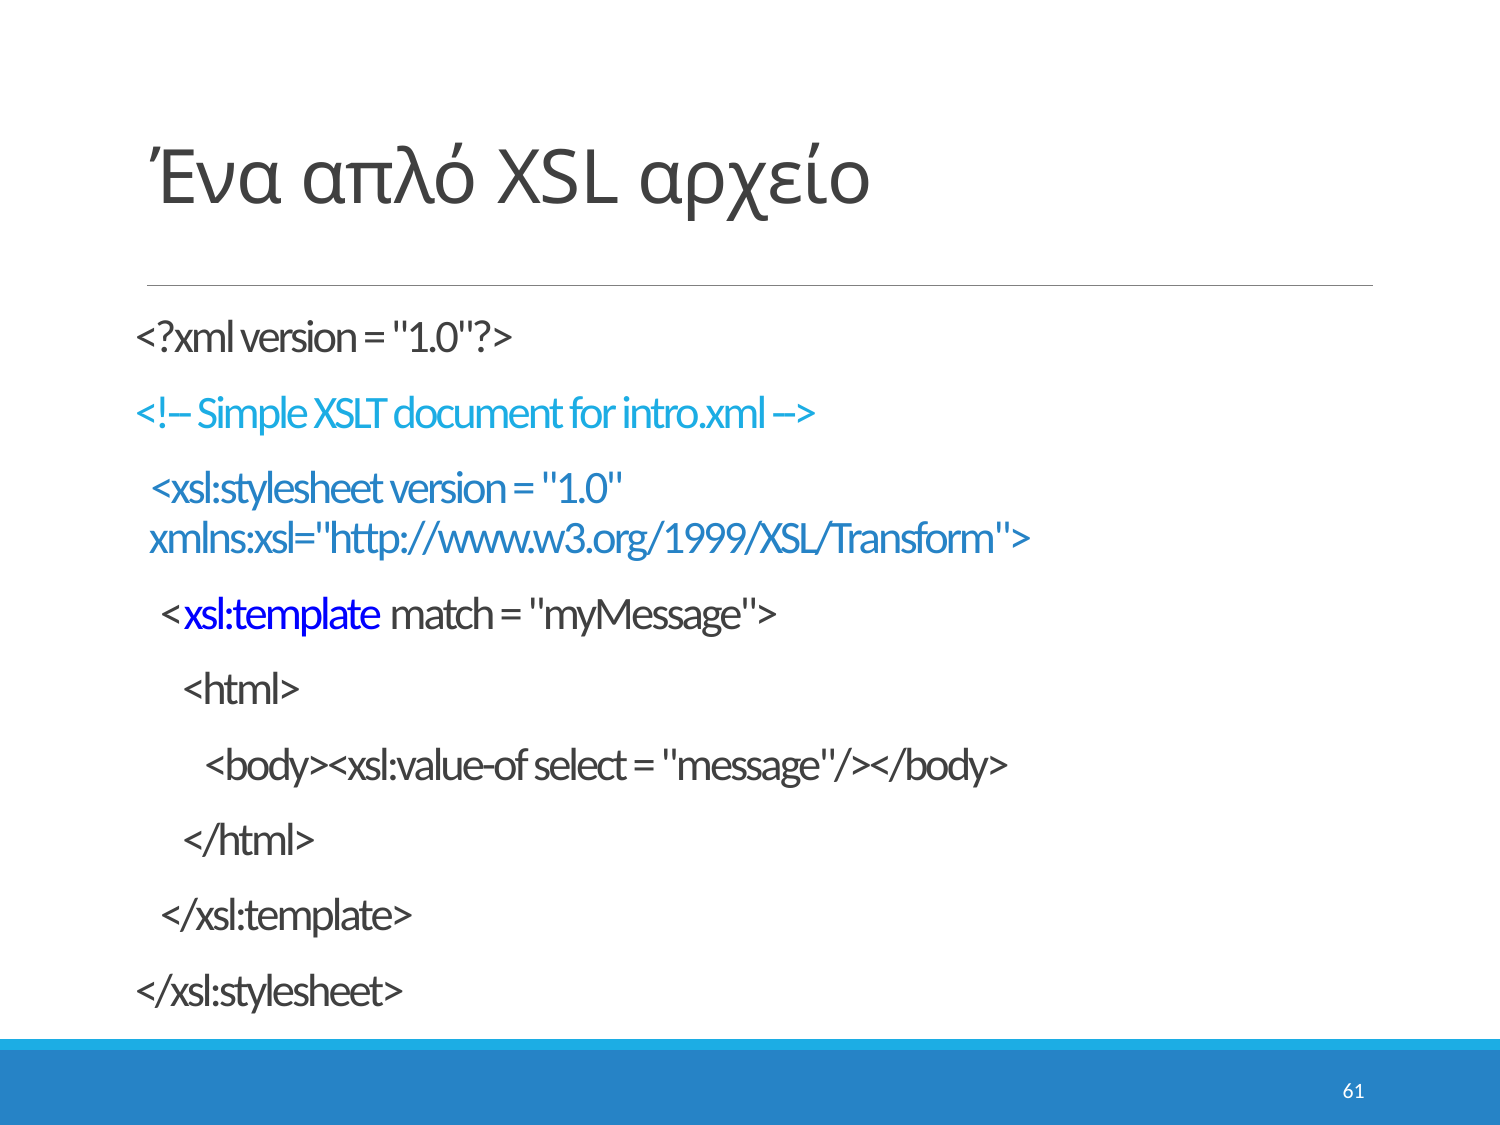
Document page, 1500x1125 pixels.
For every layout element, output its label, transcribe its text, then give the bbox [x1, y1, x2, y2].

slide_number 61 [1218, 1059, 1380, 1120]
list <?xml version = "1.0"?> <!-- Simple XSLT document for intro.xml --> <xsl:stylesheet version = "1.0" xmlns:xsl="http://www.w3.org/1999/XSL/Transform"> <xsl:template match = "myMessage"> <html> <body><xsl:value-of select = "message"/></body> </html> </xsl:template> </xsl:stylesheet> [135, 304, 1373, 1029]
title Ένα απλό XSL αρχείο [135, 43, 1373, 227]
